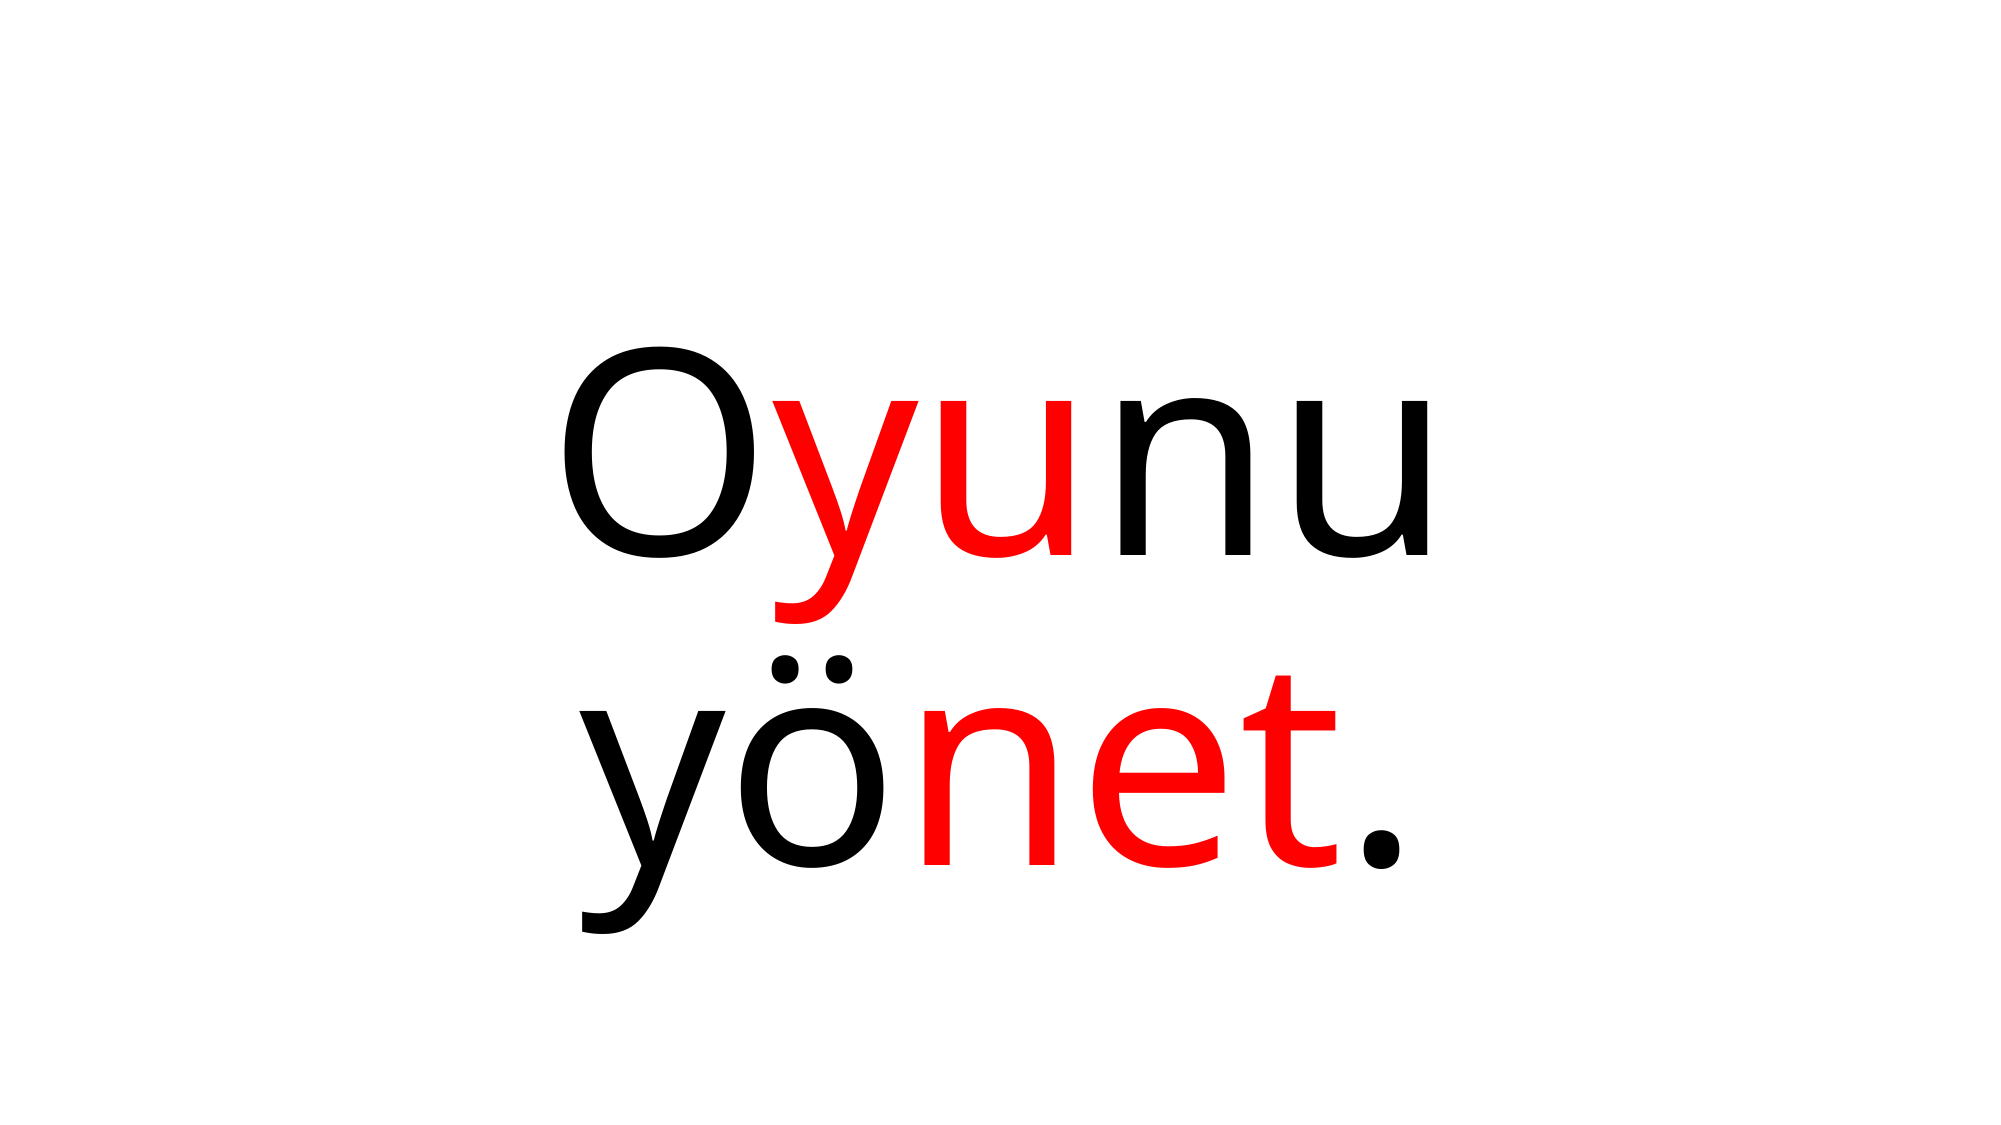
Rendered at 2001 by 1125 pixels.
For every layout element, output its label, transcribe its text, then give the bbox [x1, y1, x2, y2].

list Oyunu yönet. [137, 299, 1863, 1014]
